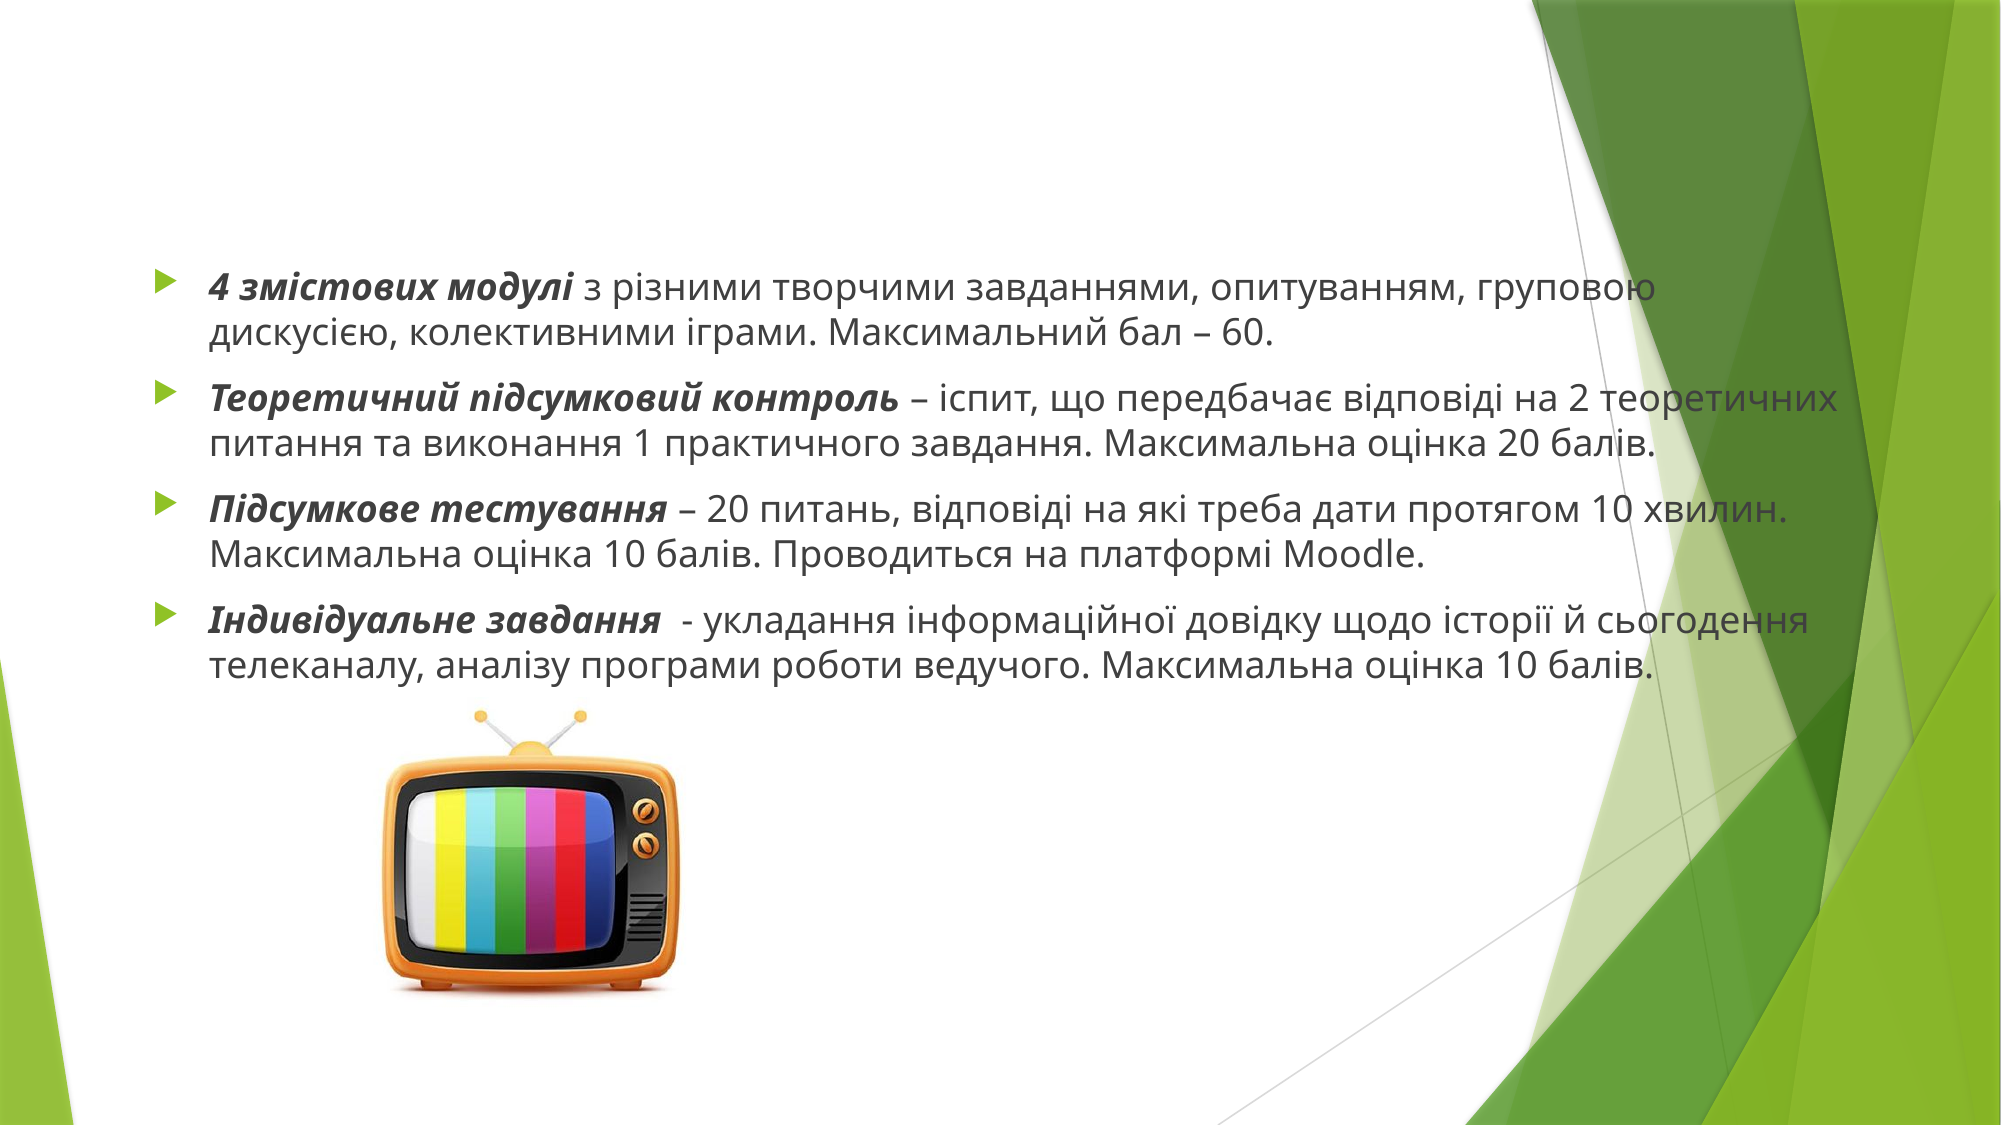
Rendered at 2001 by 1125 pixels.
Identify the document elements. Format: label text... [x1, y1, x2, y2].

list 4 змістових модулі з різними творчими завданнями, опитуванням, груповою дискусією, колективними іграми. Максимальний бал – 60. Теоретичний підсумковий контроль – іспит, що передбачає відповіді на 2 теоретичних питання та виконання 1 практичного завдання. Максимальна оцінка 20 балів. Підсумкове тестування – 20 питань, відповіді на які треба дати протягом 10 хвилин. Максимальна оцінка 10 балів. Проводиться на платформі Moodle. Індивідуальне завдання - укладання інформаційної довідку щодо історії й сьогодення телеканалу, аналізу програми роботи ведучого. Максимальна оцінка 10 балів. [137, 255, 1863, 1014]
picture [318, 696, 742, 1014]
